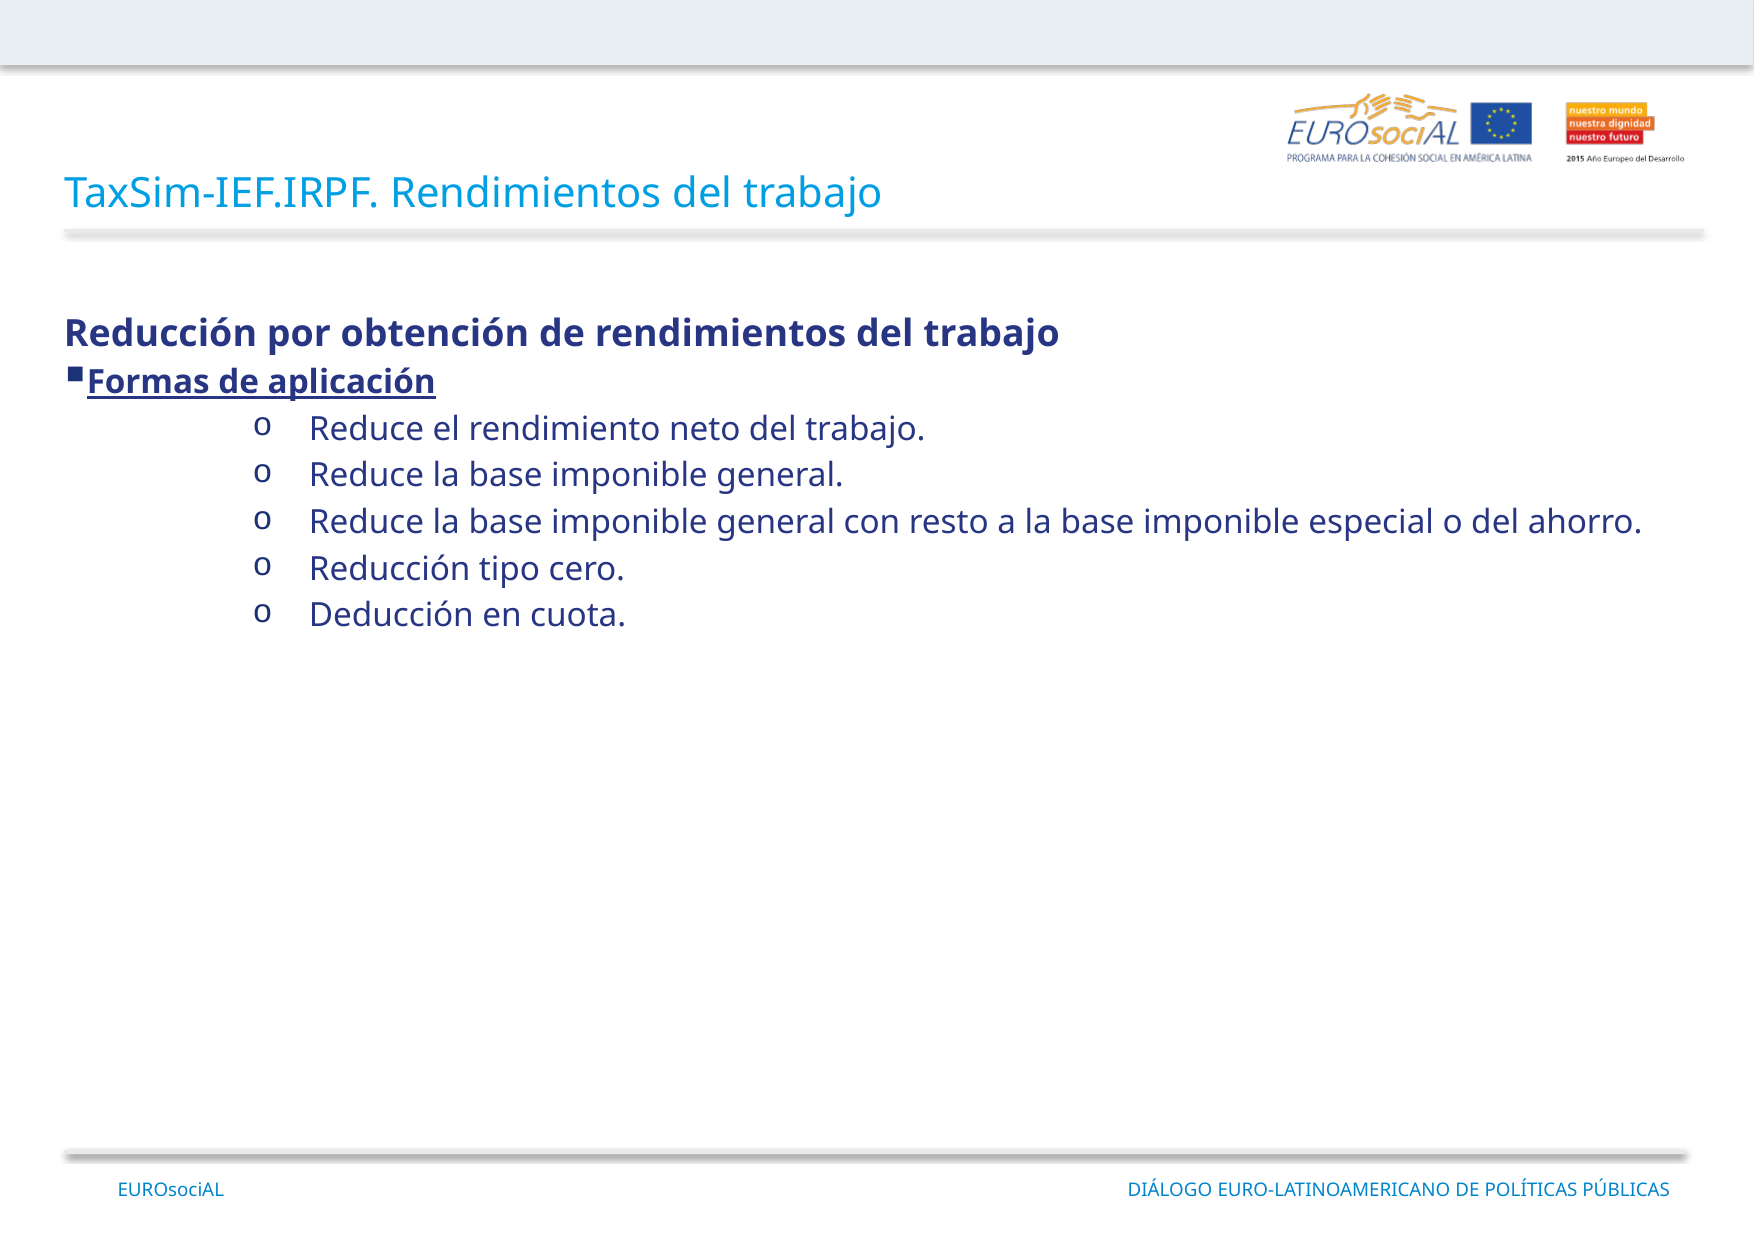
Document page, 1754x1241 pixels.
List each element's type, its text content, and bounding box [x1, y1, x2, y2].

picture [1278, 88, 1692, 173]
text_box TaxSim-IEF.IRPF. Rendimientos del trabajo [49, 158, 1628, 233]
text_box Reducción por obtención de rendimientos del trabajo Formas de aplicación Reduce el rendimiento neto del trabajo. Reduce la base imponible general. Reduce la base imponible general con resto a la base imponible especial o del ahorro. Reducción tipo cero. Deducción en cuota. [64, 289, 1692, 1140]
